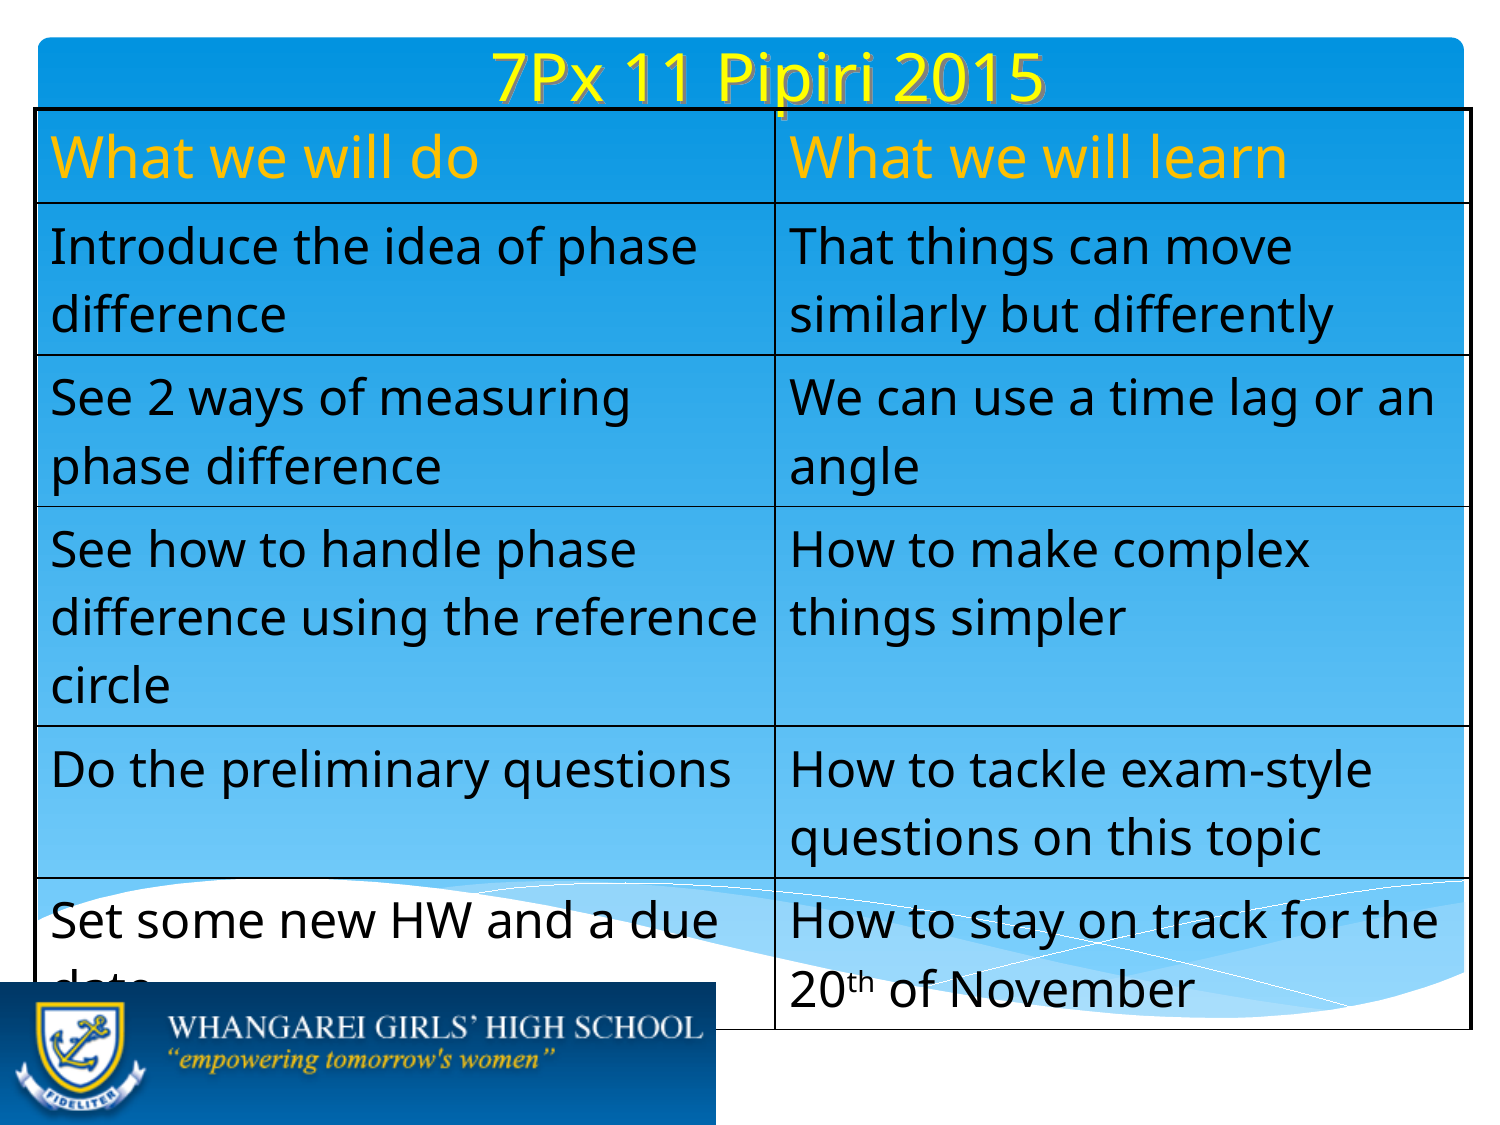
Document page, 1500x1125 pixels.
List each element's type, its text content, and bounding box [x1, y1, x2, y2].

table_header What we will do [37, 111, 774, 202]
table_cell Do the preliminary questions [37, 727, 774, 877]
table_cell Set some new HW and a due date [37, 879, 774, 1029]
table_cell We can use a time lag or an angle [776, 356, 1469, 506]
picture [0, 982, 716, 1125]
table_cell See how to handle phase difference using the reference circle [37, 507, 774, 725]
table_cell How to make complex things simpler [776, 507, 1469, 725]
table_cell How to tackle exam-style questions on this topic [776, 727, 1469, 877]
table_cell That things can move similarly but differently [776, 204, 1469, 354]
table_cell See 2 ways of measuring phase difference [37, 356, 774, 506]
table_cell How to stay on track for the 20th of November [776, 879, 1469, 1029]
table_cell Introduce the idea of phase difference [37, 204, 774, 354]
text_box 7Px 11 Pipiri 2015 [162, 24, 1375, 107]
table_header What we will learn [776, 111, 1469, 202]
